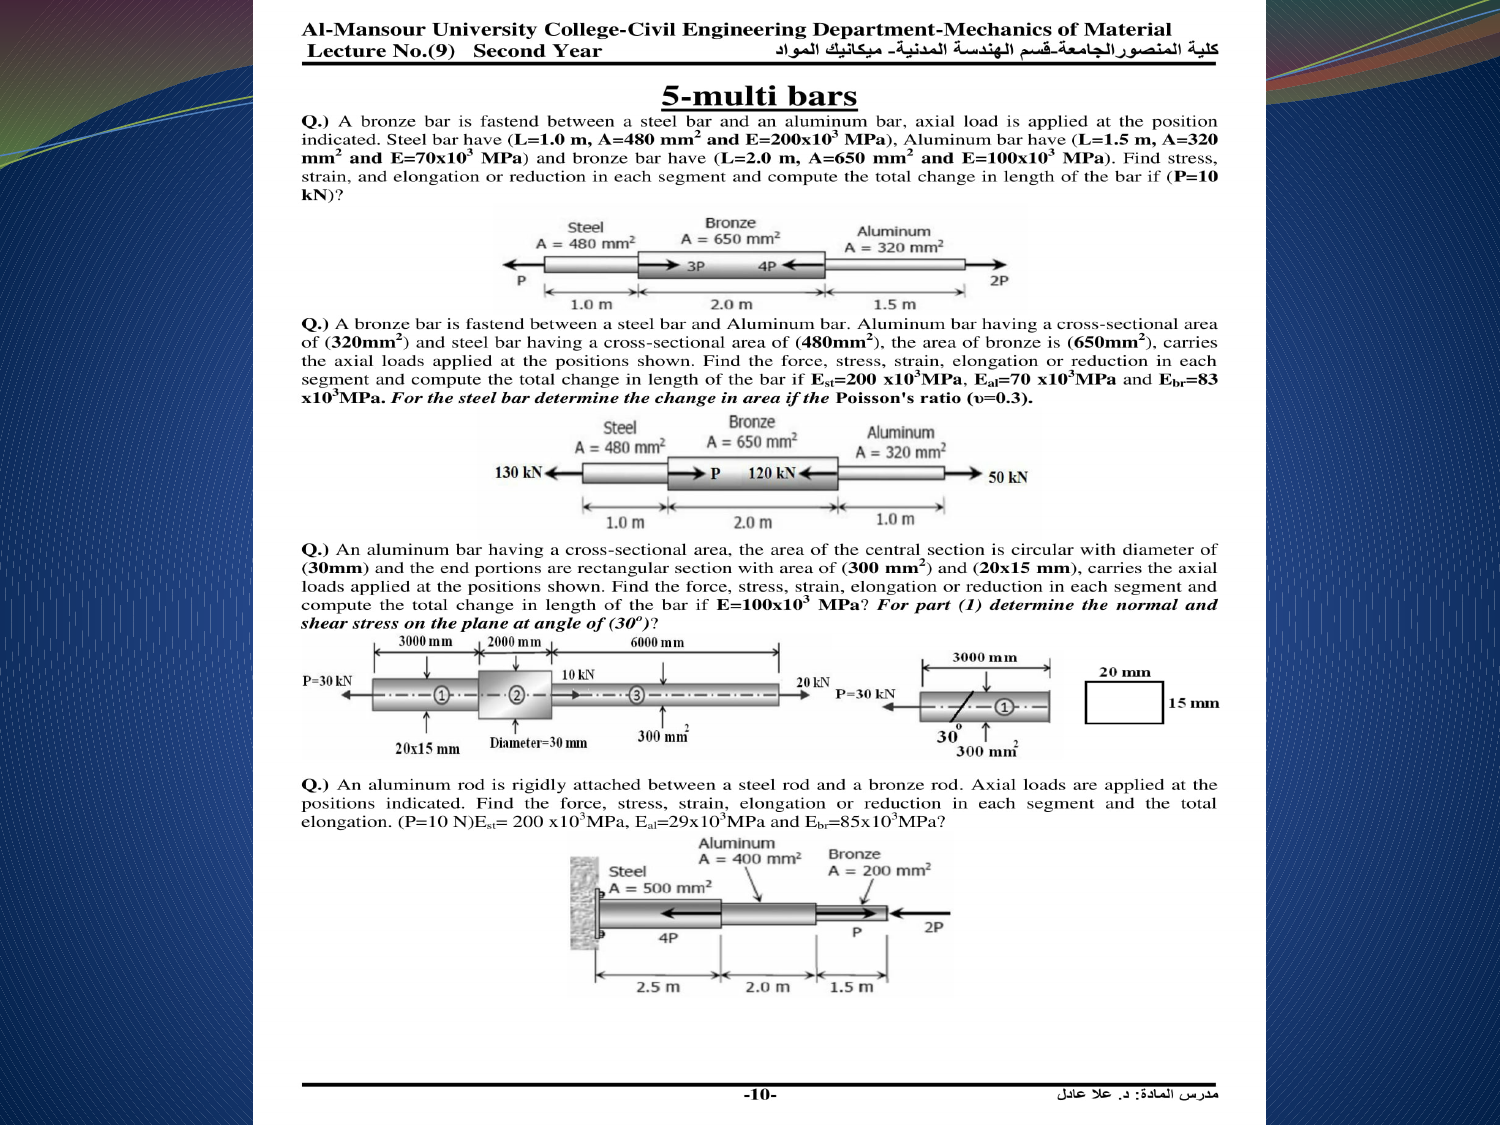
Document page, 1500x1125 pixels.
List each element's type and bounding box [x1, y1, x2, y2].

picture [253, 0, 1267, 1125]
